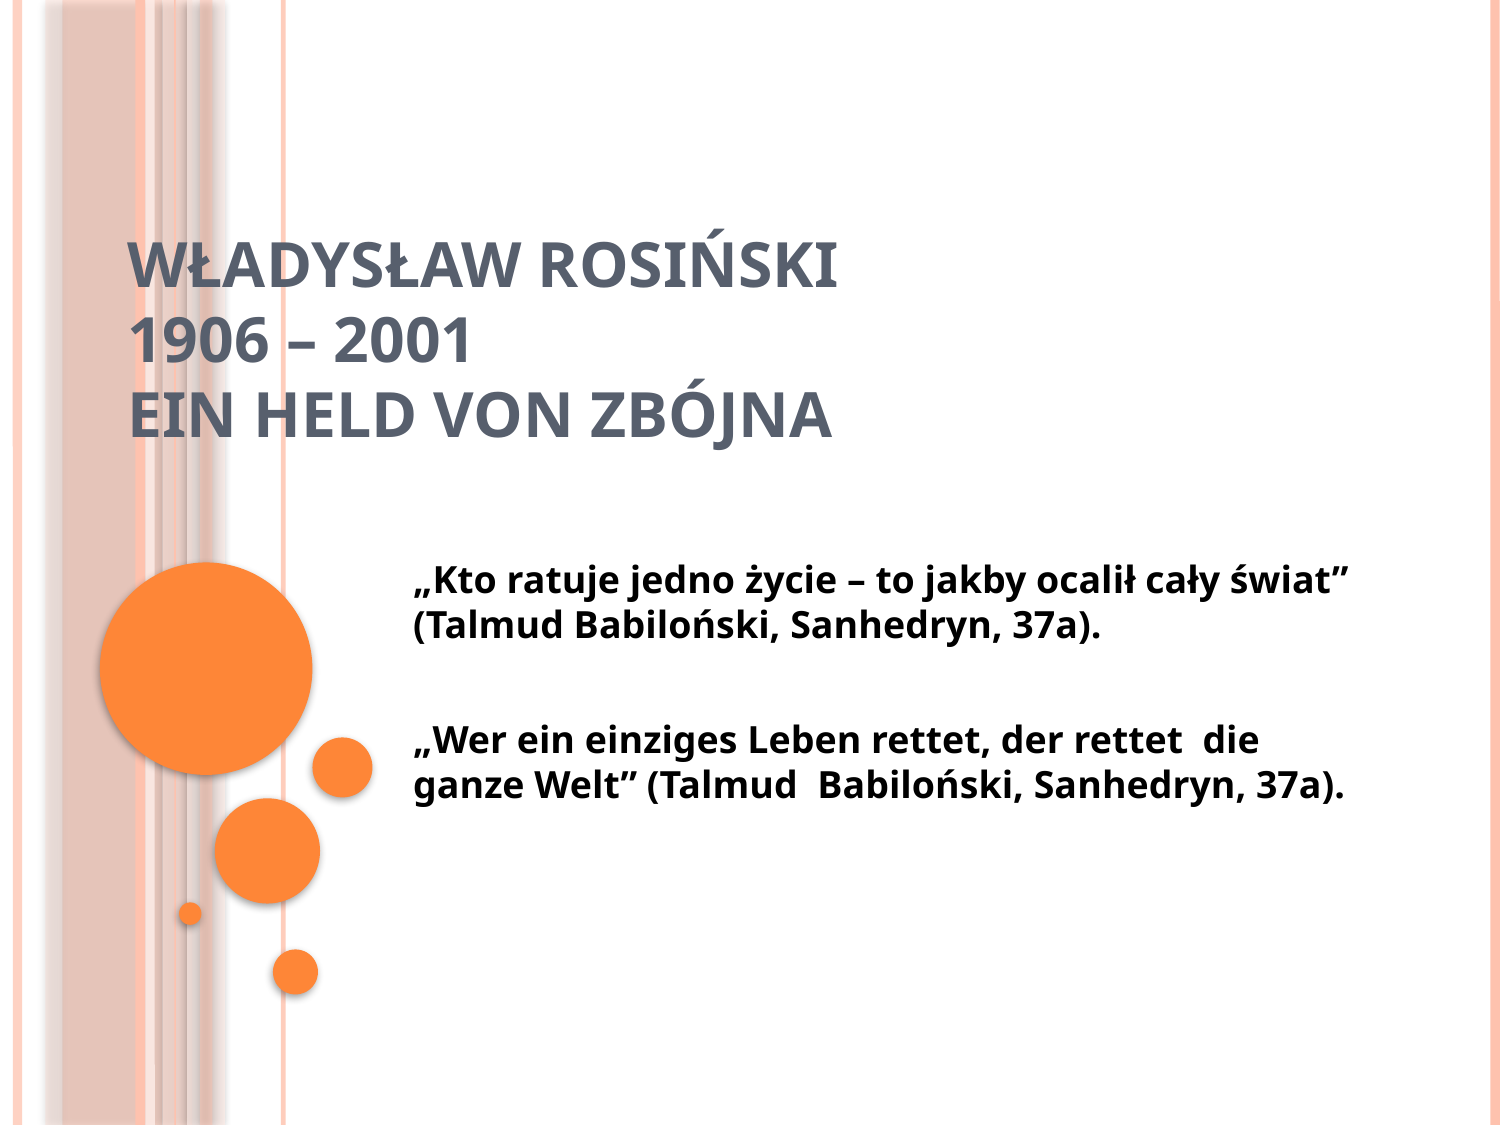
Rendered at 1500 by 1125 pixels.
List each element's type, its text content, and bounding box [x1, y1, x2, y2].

subtitle „Kto ratuje jedno życie – to jakby ocalił cały świat” (Talmud Babiloński, Sanhedryn, 37a). „Wer ein einziges Leben rettet, der rettet die ganze Welt” (Talmud Babiloński, Sanhedryn, 37a). [398, 433, 1372, 925]
title Władysław Rosiński 1906 – 2001 Ein Held von Zbójna [112, 105, 1388, 457]
